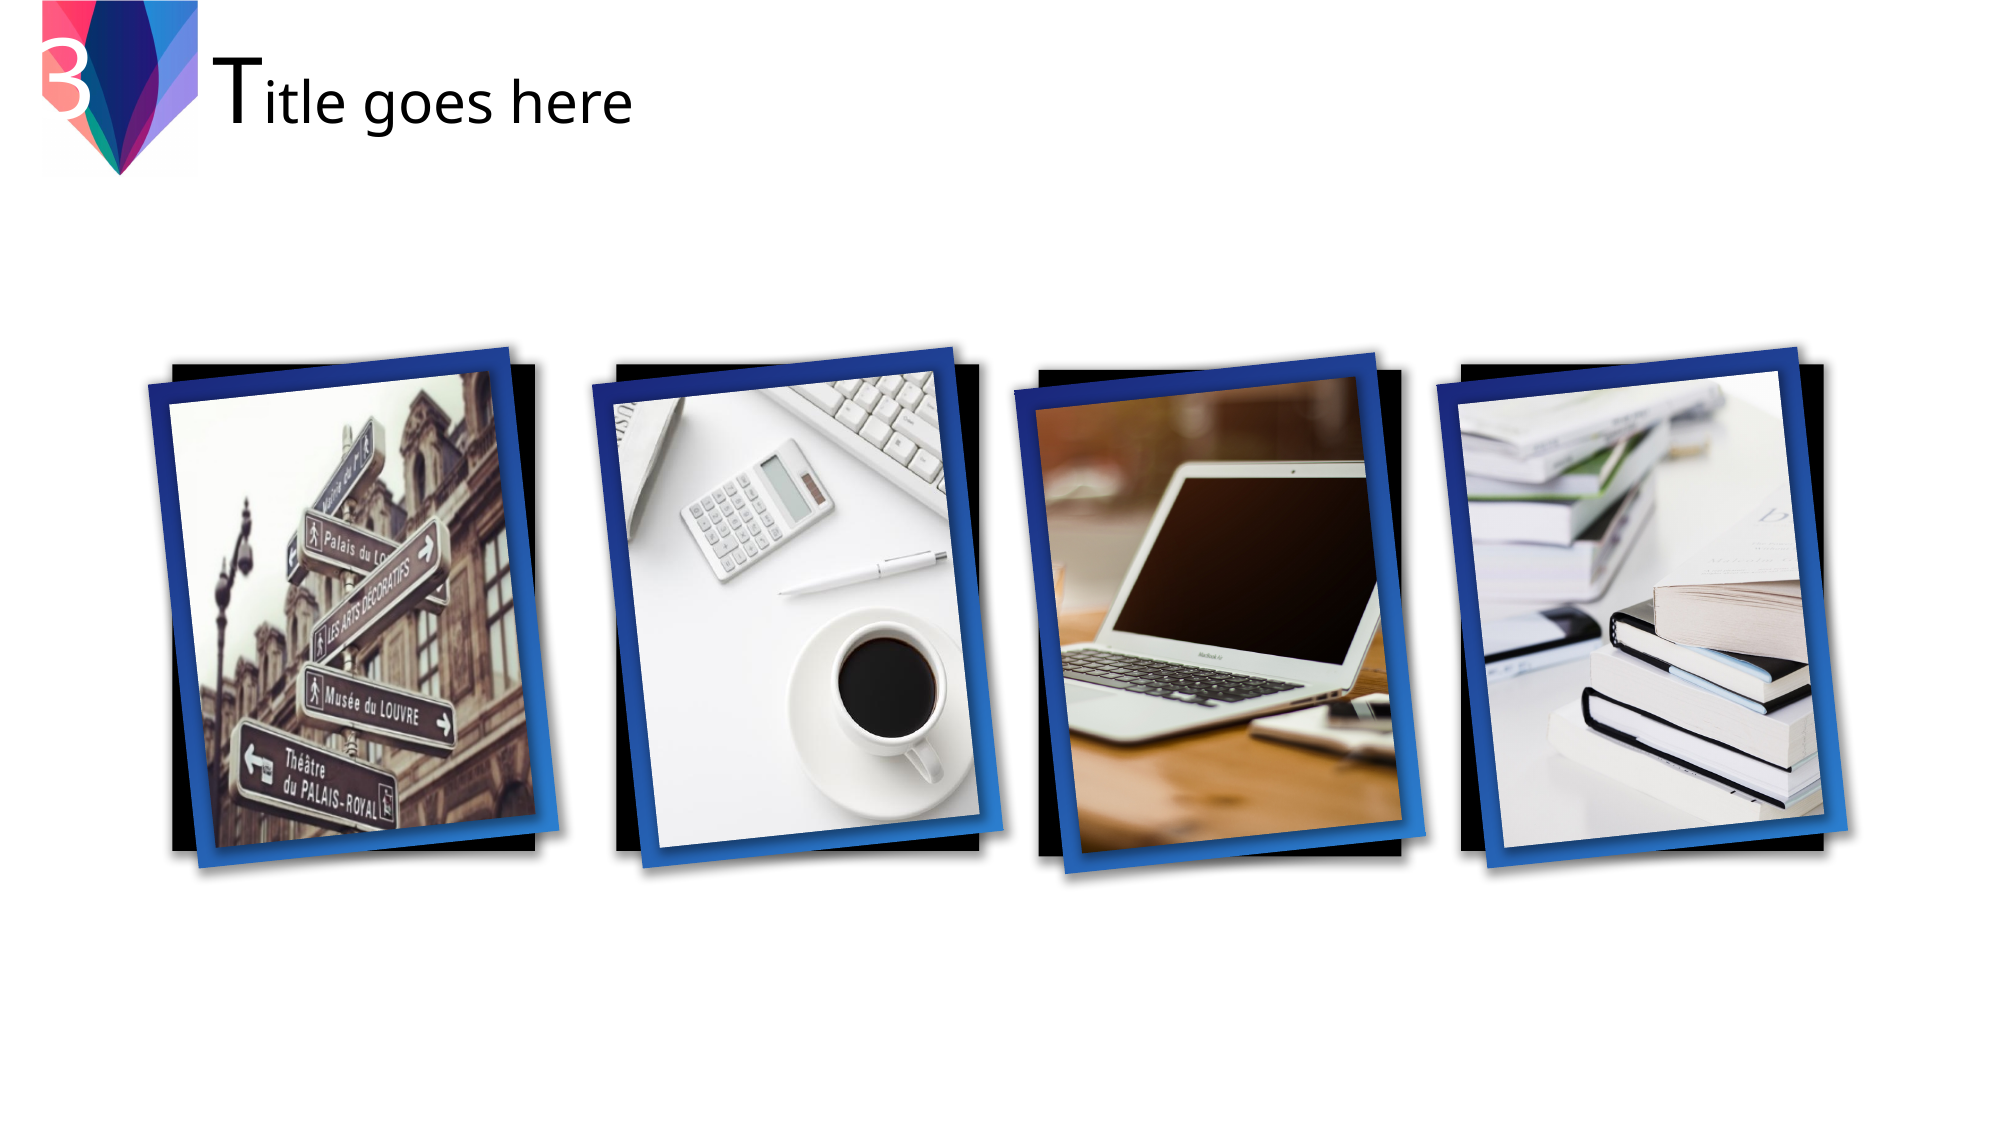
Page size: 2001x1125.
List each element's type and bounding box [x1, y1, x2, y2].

text_box [1460, 364, 1824, 851]
text_box [172, 364, 536, 851]
text_box [616, 364, 980, 851]
text_box [1038, 369, 1402, 857]
text_box [17, 0, 666, 177]
